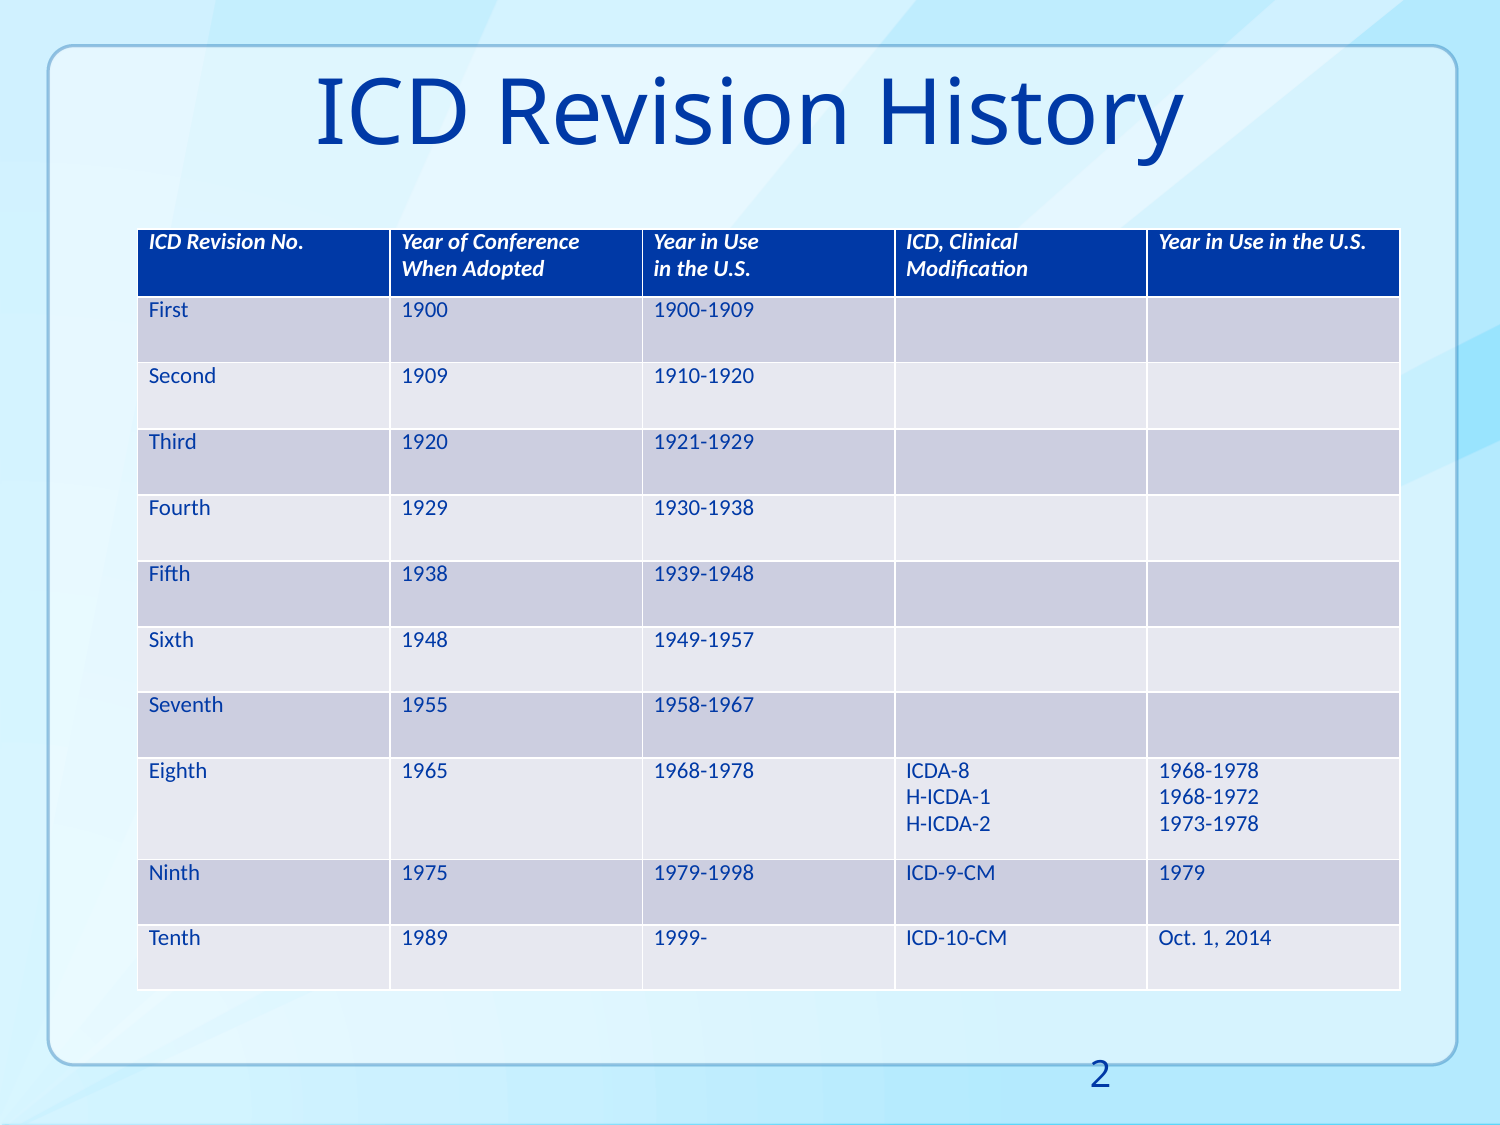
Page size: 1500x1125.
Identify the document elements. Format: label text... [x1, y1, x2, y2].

table_cell 1909 [391, 363, 642, 428]
table_cell 1929 [391, 496, 642, 560]
table_header ICD Revision No. [138, 230, 389, 296]
table_cell Fourth [138, 496, 389, 560]
table_cell 1968-1978 [643, 759, 894, 859]
table_cell Second [138, 363, 389, 428]
table_cell Oct. 1, 2014 [1148, 926, 1399, 989]
table_cell 1968-1978 1968-1972 1973-1978 [1148, 759, 1399, 859]
table_cell [1148, 693, 1399, 757]
picture [0, 0, 1500, 1125]
table_cell 1949-1957 [643, 628, 894, 691]
table_cell Ninth [138, 860, 389, 924]
table_cell 1999- [643, 926, 894, 989]
table_cell [1148, 628, 1399, 691]
table_cell First [138, 298, 389, 362]
slide_number 2 [1074, 1042, 1425, 1103]
table_cell 1939-1948 [643, 562, 894, 626]
table_header Year in Use in the U.S. [1148, 230, 1399, 296]
table_cell Tenth [138, 926, 389, 989]
table_cell 1979 [1148, 860, 1399, 924]
table_cell 1900-1909 [643, 298, 894, 362]
table_cell 1921-1929 [643, 430, 894, 494]
table_cell ICDA-8 H-ICDA-1 H-ICDA-2 [896, 759, 1146, 859]
table_cell [896, 363, 1146, 428]
table_cell 1965 [391, 759, 642, 859]
table_cell 1938 [391, 562, 642, 626]
table_cell 1958-1967 [643, 693, 894, 757]
table_cell [1148, 430, 1399, 494]
title ICD Revision History [75, 45, 1425, 233]
table_cell [1148, 496, 1399, 560]
table_cell [1148, 363, 1399, 428]
table_header Year of Conference When Adopted [391, 230, 642, 296]
table_cell 1930-1938 [643, 496, 894, 560]
table_cell 1900 [391, 298, 642, 362]
table_cell [1148, 298, 1399, 362]
table_cell [896, 496, 1146, 560]
table_cell 1989 [391, 926, 642, 989]
table_header Year in Use in the U.S. [643, 230, 894, 296]
table_cell 1948 [391, 628, 642, 691]
table_cell Fifth [138, 562, 389, 626]
table_cell [896, 298, 1146, 362]
table_cell ICD-10-CM [896, 926, 1146, 989]
table_cell [896, 628, 1146, 691]
table_cell 1910-1920 [643, 363, 894, 428]
table_cell Seventh [138, 693, 389, 757]
table_cell 1955 [391, 693, 642, 757]
table_cell Eighth [138, 759, 389, 859]
table_cell Third [138, 430, 389, 494]
table_cell [1148, 562, 1399, 626]
table_cell [896, 430, 1146, 494]
table_cell Sixth [138, 628, 389, 691]
table_cell [896, 562, 1146, 626]
table_cell ICD-9-CM [896, 860, 1146, 924]
table_cell [896, 693, 1146, 757]
table_cell 1920 [391, 430, 642, 494]
table_header ICD, Clinical Modification [896, 230, 1146, 296]
table_cell 1979-1998 [643, 860, 894, 924]
table_cell 1975 [391, 860, 642, 924]
